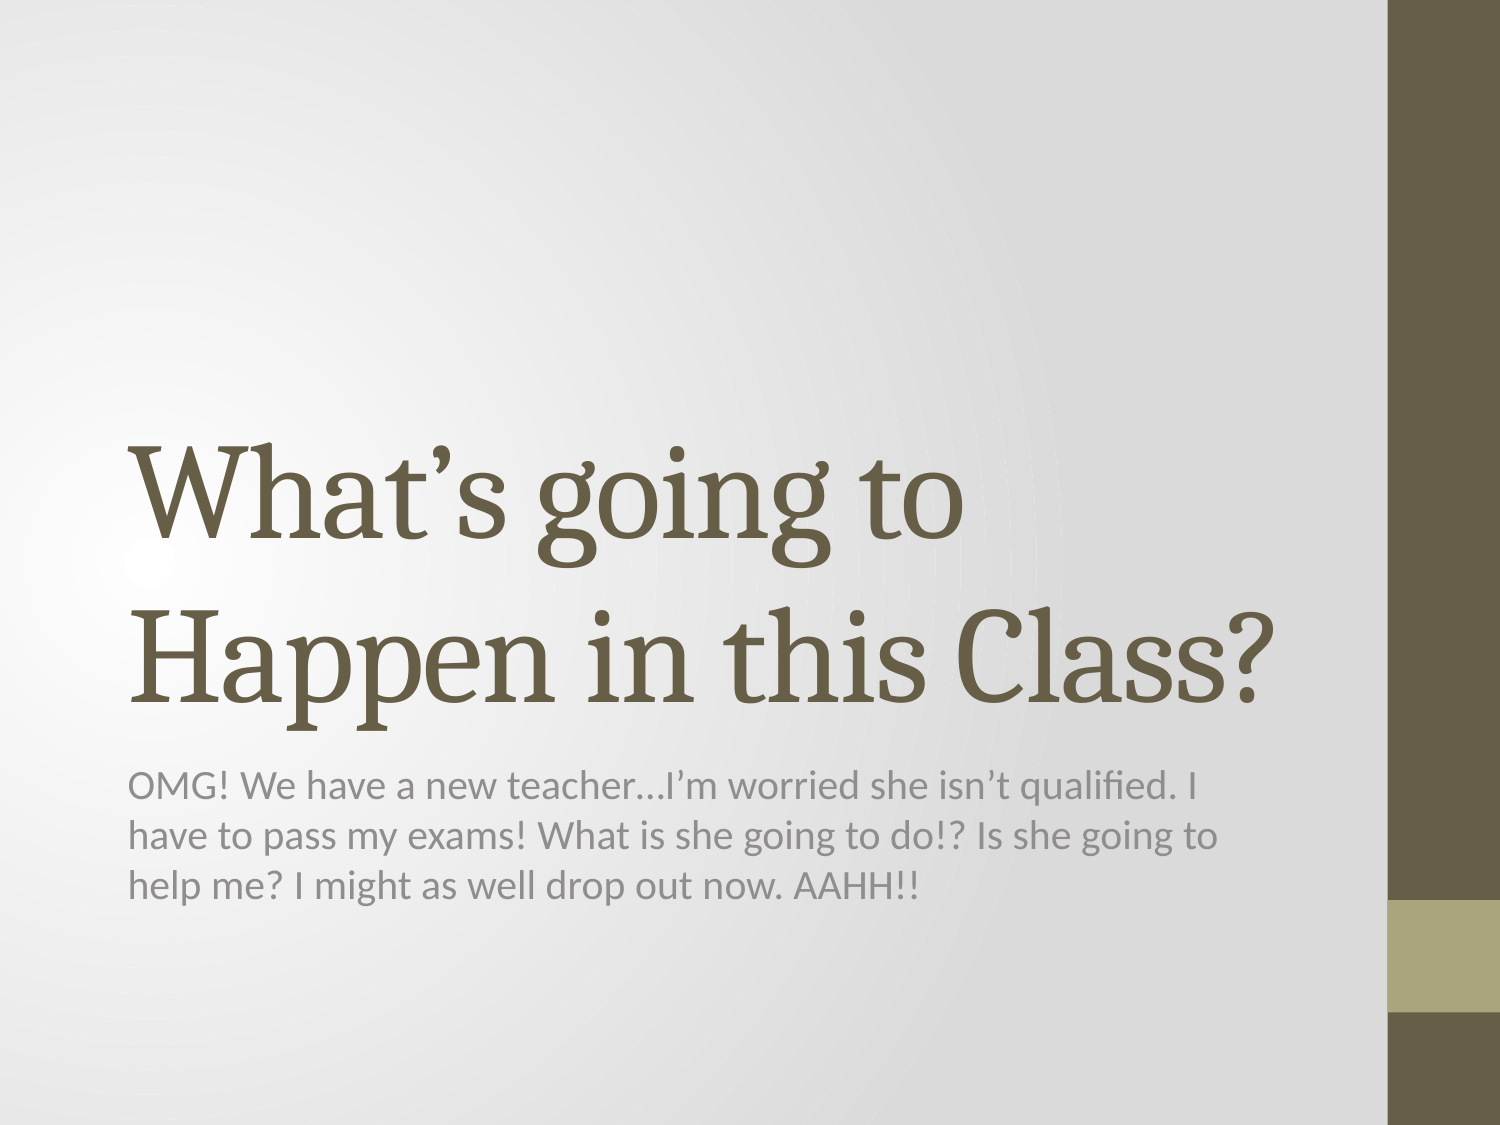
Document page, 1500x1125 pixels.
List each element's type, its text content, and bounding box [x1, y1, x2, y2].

title What’s going to Happen in this Class? [112, 312, 1350, 738]
subtitle OMG! We have a new teacher…I’m worried she isn’t qualified. I have to pass my exams! What is she going to do!? Is she going to help me? I might as well drop out now. AAHH!! [112, 749, 1251, 938]
